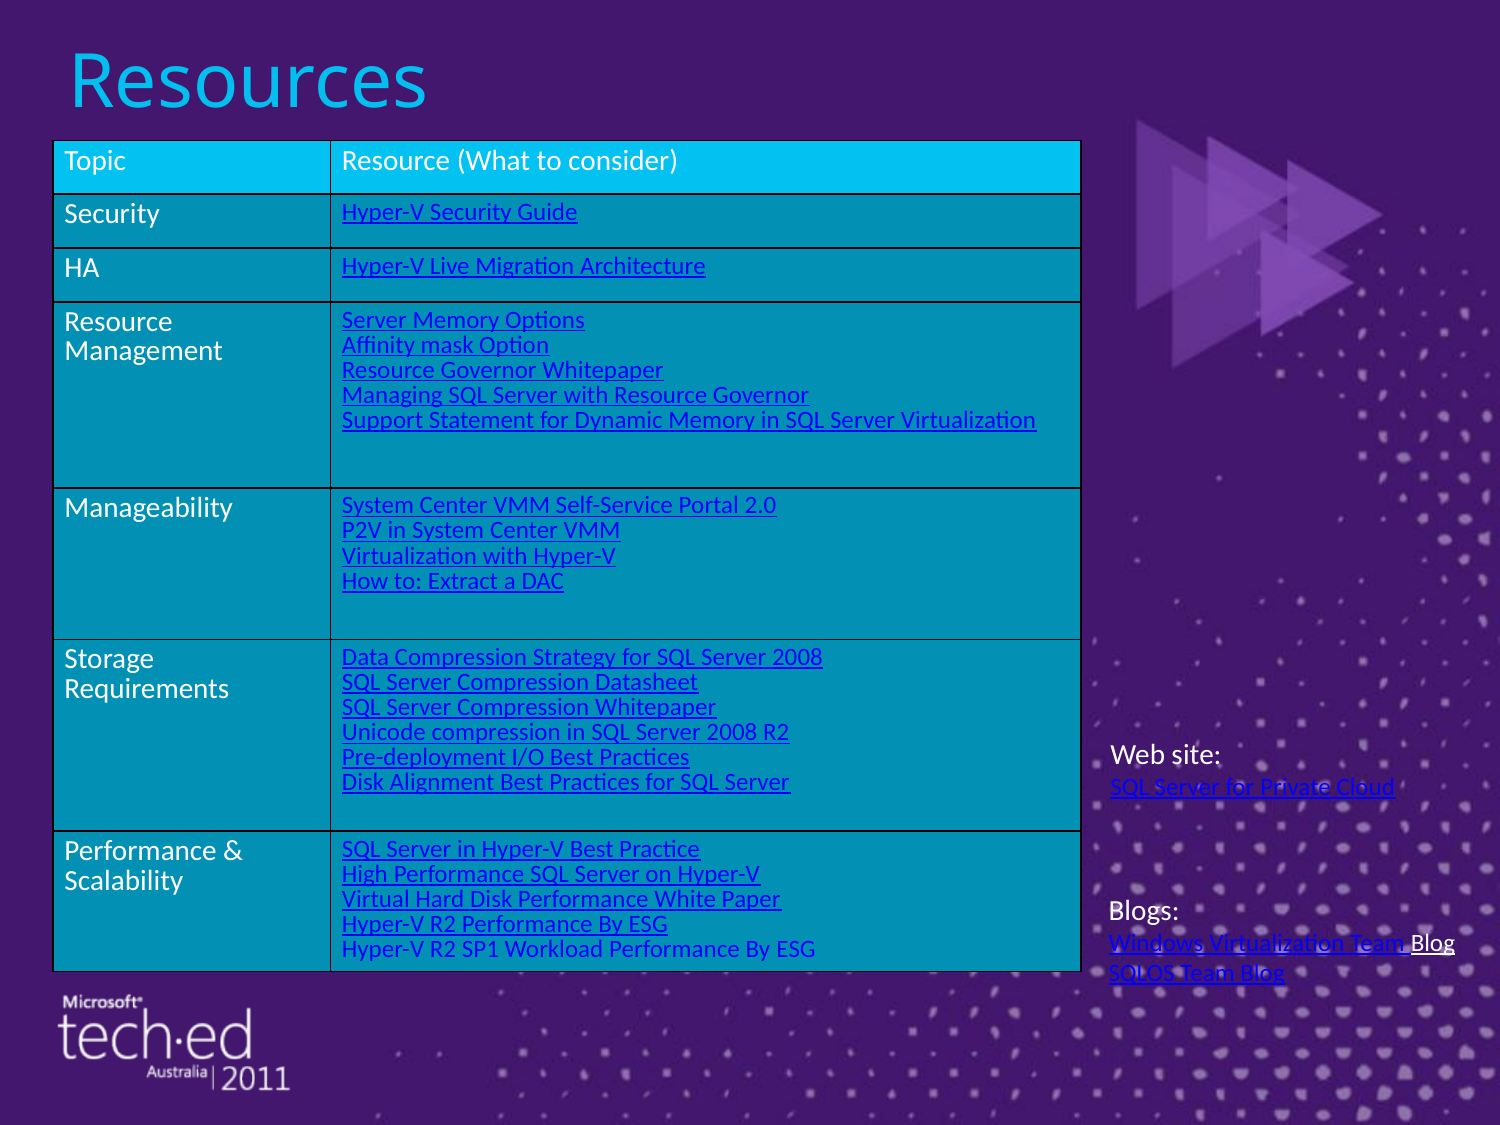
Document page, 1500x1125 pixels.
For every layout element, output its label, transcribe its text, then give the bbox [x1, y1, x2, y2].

text_box Blogs: Windows Virtualization Team Blog SQLOS Team Blog [1093, 884, 1493, 994]
table_header Topic [54, 141, 330, 193]
picture [0, 0, 1500, 1125]
table_cell Storage Requirements [54, 640, 330, 830]
table_cell Security [54, 195, 330, 247]
table_cell HA [54, 249, 330, 301]
table_cell Hyper-V Security Guide [331, 195, 1080, 247]
table_header Resource (What to consider) [331, 141, 1080, 193]
table_cell Hyper-V Live Migration Architecture [331, 249, 1080, 301]
table_cell Manageability [54, 489, 330, 639]
table_cell Data Compression Strategy for SQL Server 2008 SQL Server Compression Datasheet SQL Server Compression Whitepaper Unicode compression in SQL Server 2008 R2 Pre-deployment I/O Best Practices Disk Alignment Best Practices for SQL Server [331, 640, 1080, 830]
table_cell SQL Server in Hyper-V Best Practice High Performance SQL Server on Hyper-V Virtual Hard Disk Performance White Paper Hyper-V R2 Performance By ESG Hyper-V R2 SP1 Workload Performance By ESG [331, 832, 1080, 971]
table_cell System Center VMM Self-Service Portal 2.0 P2V in System Center VMM Virtualization with Hyper-V How to: Extract a DAC [331, 489, 1080, 639]
title Resources [53, 0, 1404, 172]
table_cell Resource Management [54, 303, 330, 487]
table_cell Performance & Scalability [54, 832, 330, 971]
table_cell Server Memory Options Affinity mask Option Resource Governor Whitepaper Managing SQL Server with Resource Governor Support Statement for Dynamic Memory in SQL Server Virtualization [331, 303, 1080, 487]
text_box Web site: SQL Server for Private Cloud [1095, 727, 1495, 808]
